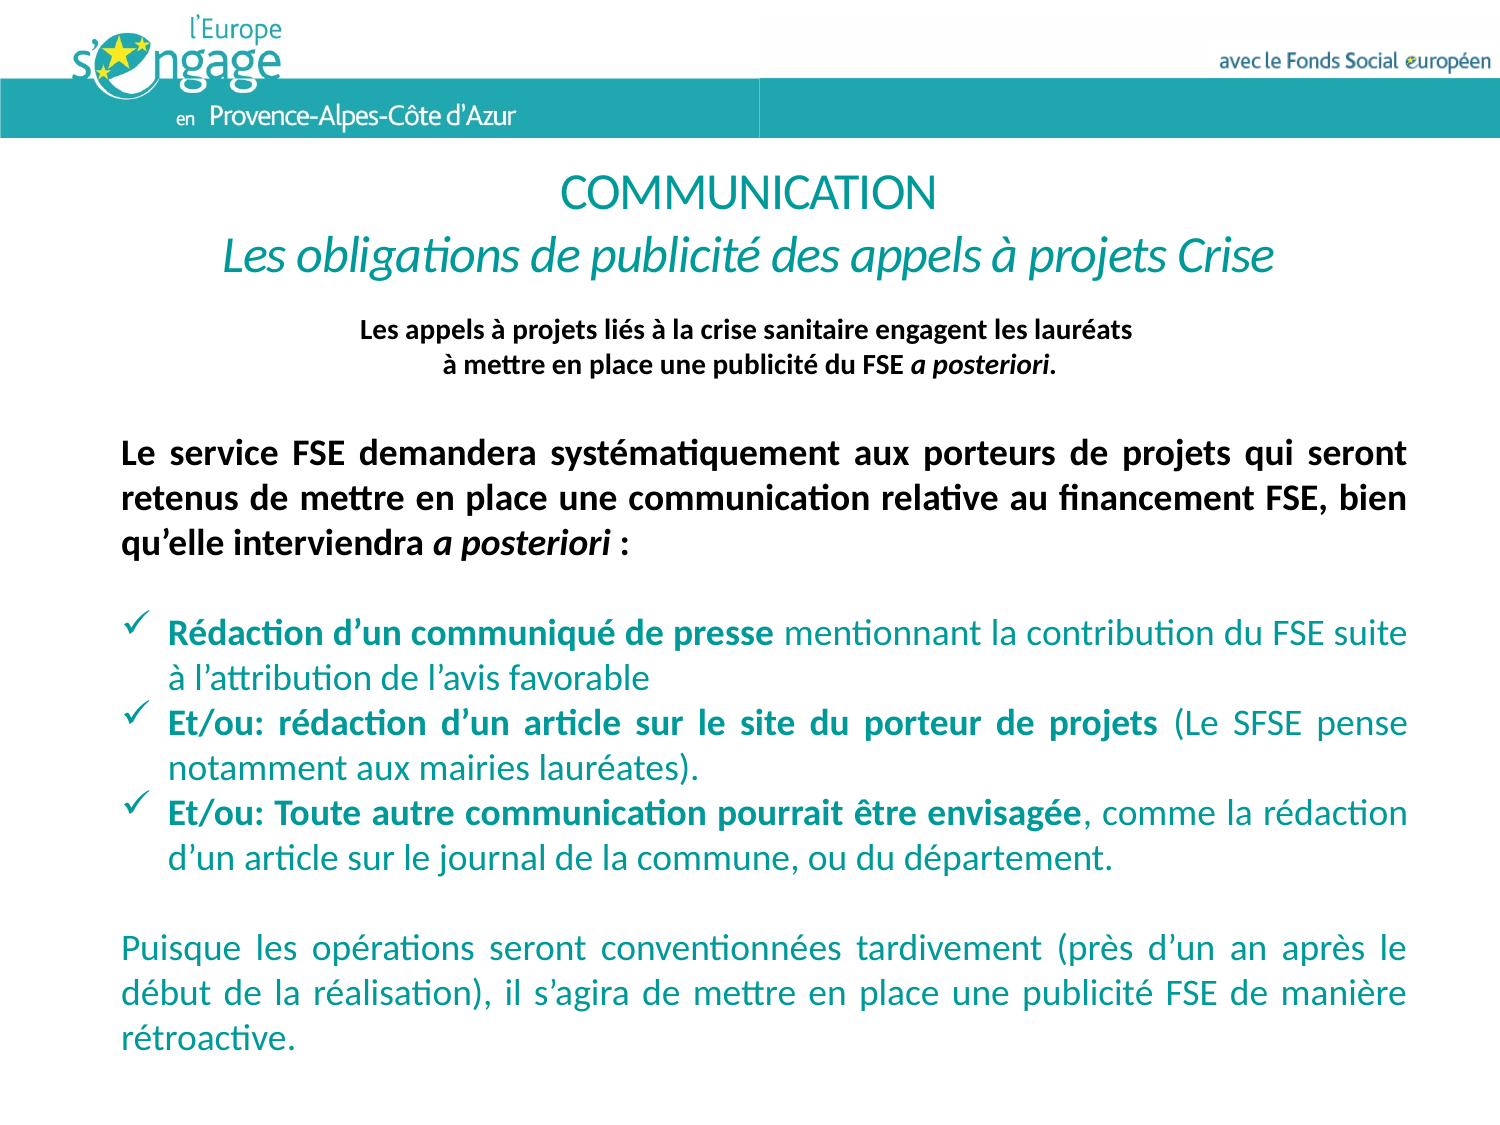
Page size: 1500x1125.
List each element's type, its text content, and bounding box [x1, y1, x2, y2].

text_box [0, 14, 1500, 138]
text_box Le service FSE demandera systématiquement aux porteurs de projets qui seront retenus de mettre en place une communication relative au financement FSE, bien qu’elle interviendra a posteriori : Rédaction d’un communiqué de presse mentionnant la contribution du FSE suite à l’attribution de l’avis favorable Et/ou: rédaction d’un article sur le site du porteur de projets (Le SFSE pense notamment aux mairies lauréates). Et/ou: Toute autre communication pourrait être envisagée, comme la rédaction d’un article sur le journal de la commune, ou du département. Puisque les opérations seront conventionnées tardivement (près d’un an après le début de la réalisation), il s’agira de mettre en place une publicité FSE de manière rétroactive. [106, 420, 1424, 1111]
picture [1205, 45, 1500, 76]
text_box Les appels à projets liés à la crise sanitaire engagent les lauréats à mettre en place une publicité du FSE a posteriori. [76, 302, 1424, 388]
title COMMUNICATION Les obligations de publicité des appels à projets Crise [74, 151, 1424, 322]
